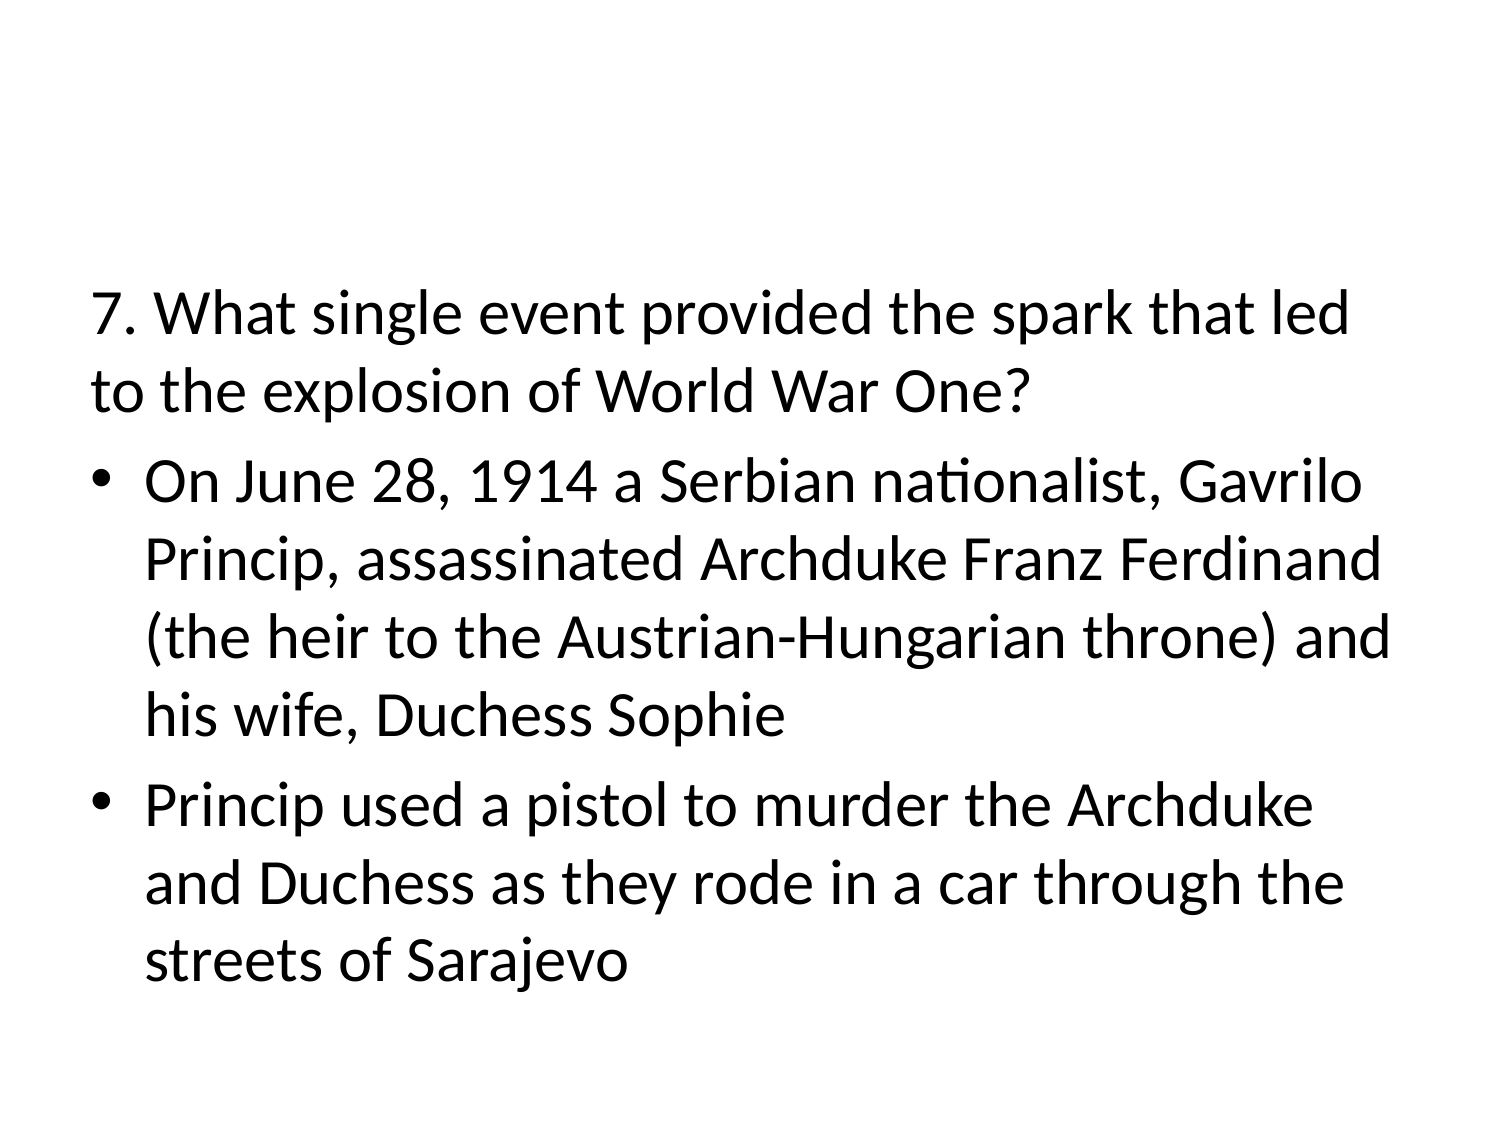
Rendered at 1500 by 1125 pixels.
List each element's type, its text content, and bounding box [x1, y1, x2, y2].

list 7. What single event provided the spark that led to the explosion of World War One? On June 28, 1914 a Serbian nationalist, Gavrilo Princip, assassinated Archduke Franz Ferdinand (the heir to the Austrian-Hungarian throne) and his wife, Duchess Sophie Princip used a pistol to murder the Archduke and Duchess as they rode in a car through the streets of Sarajevo [75, 262, 1425, 1005]
